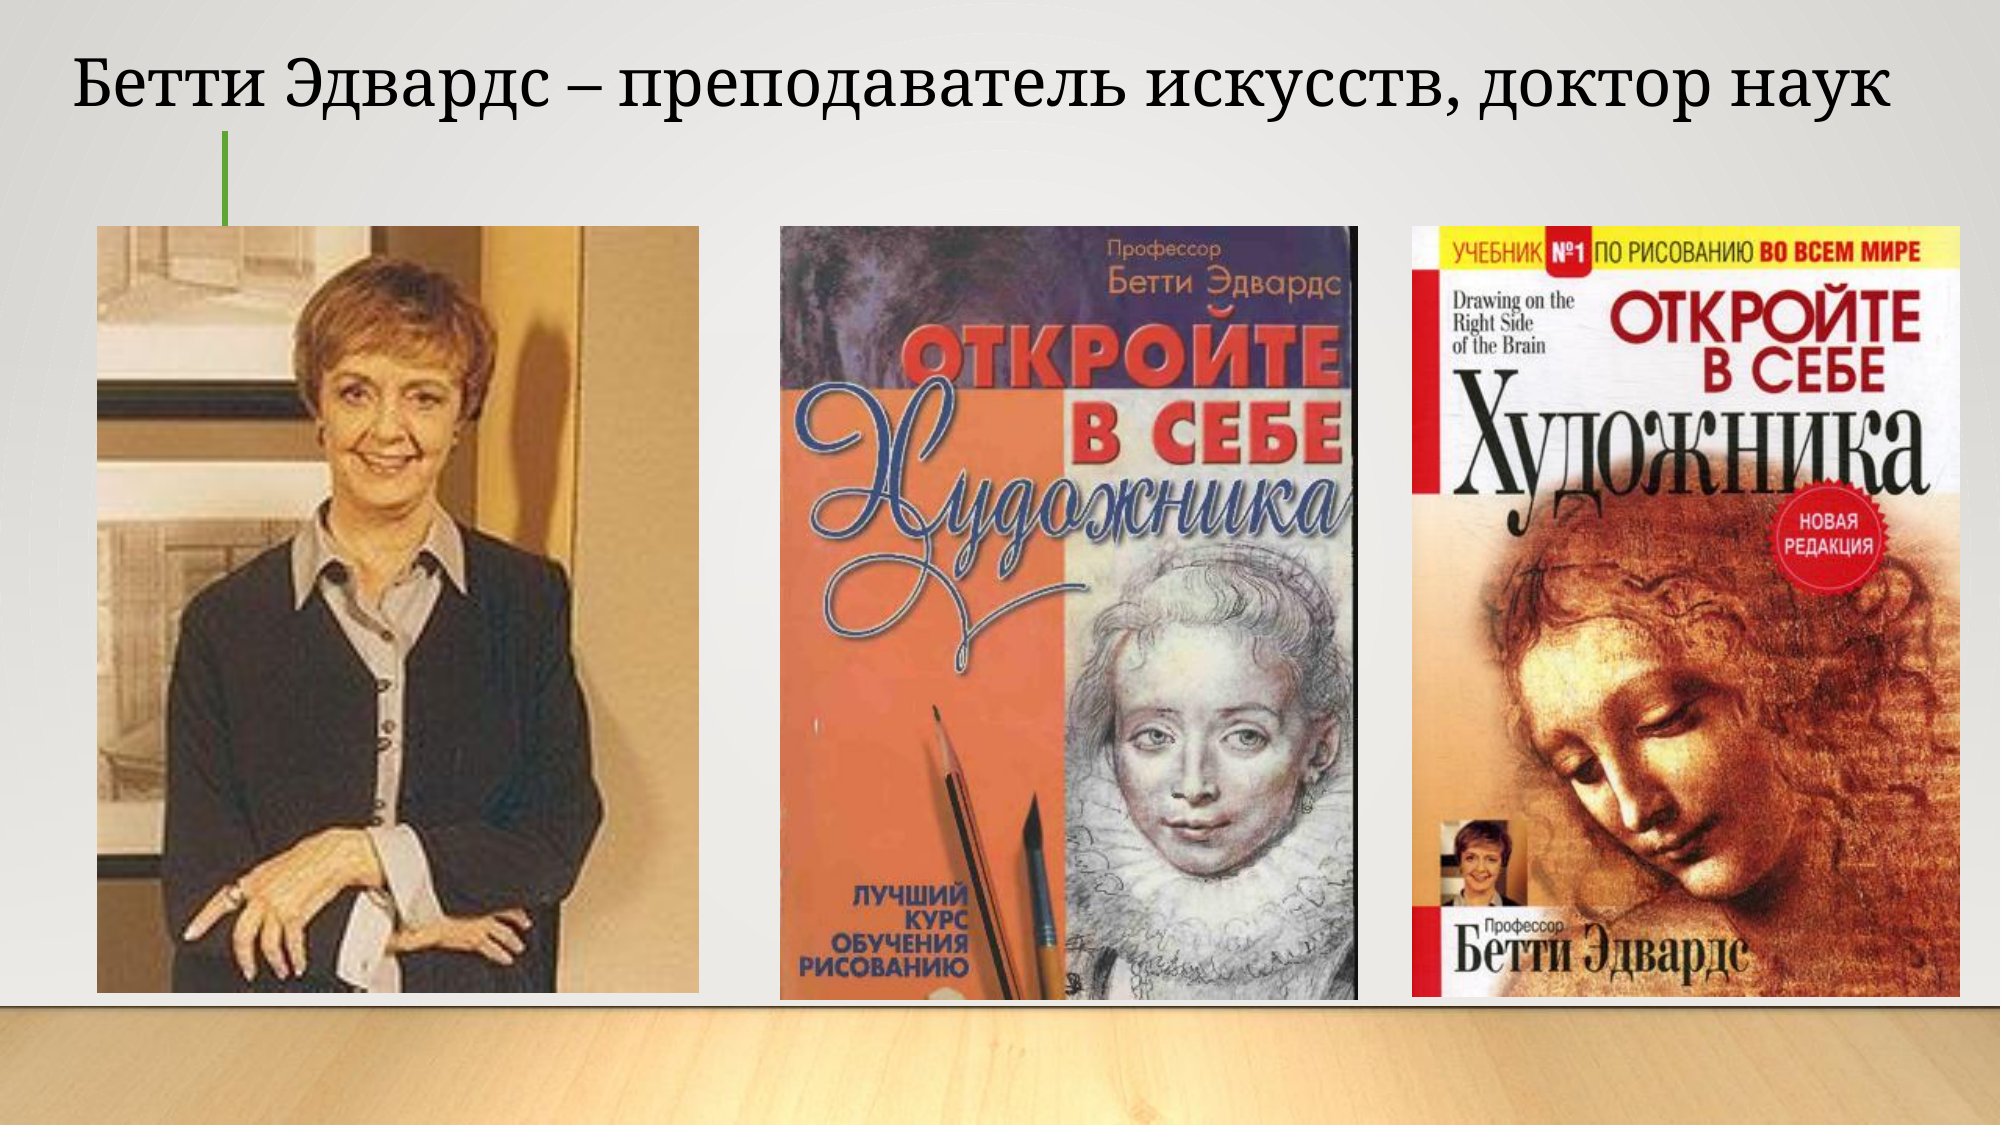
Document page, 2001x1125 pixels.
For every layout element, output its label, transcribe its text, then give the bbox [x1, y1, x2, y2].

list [779, 226, 1358, 1001]
picture [0, 1006, 2000, 1125]
picture [97, 226, 699, 993]
title Бетти Эдвардс – преподаватель искусств, доктор наук [57, 31, 1949, 129]
picture [1412, 226, 1960, 998]
